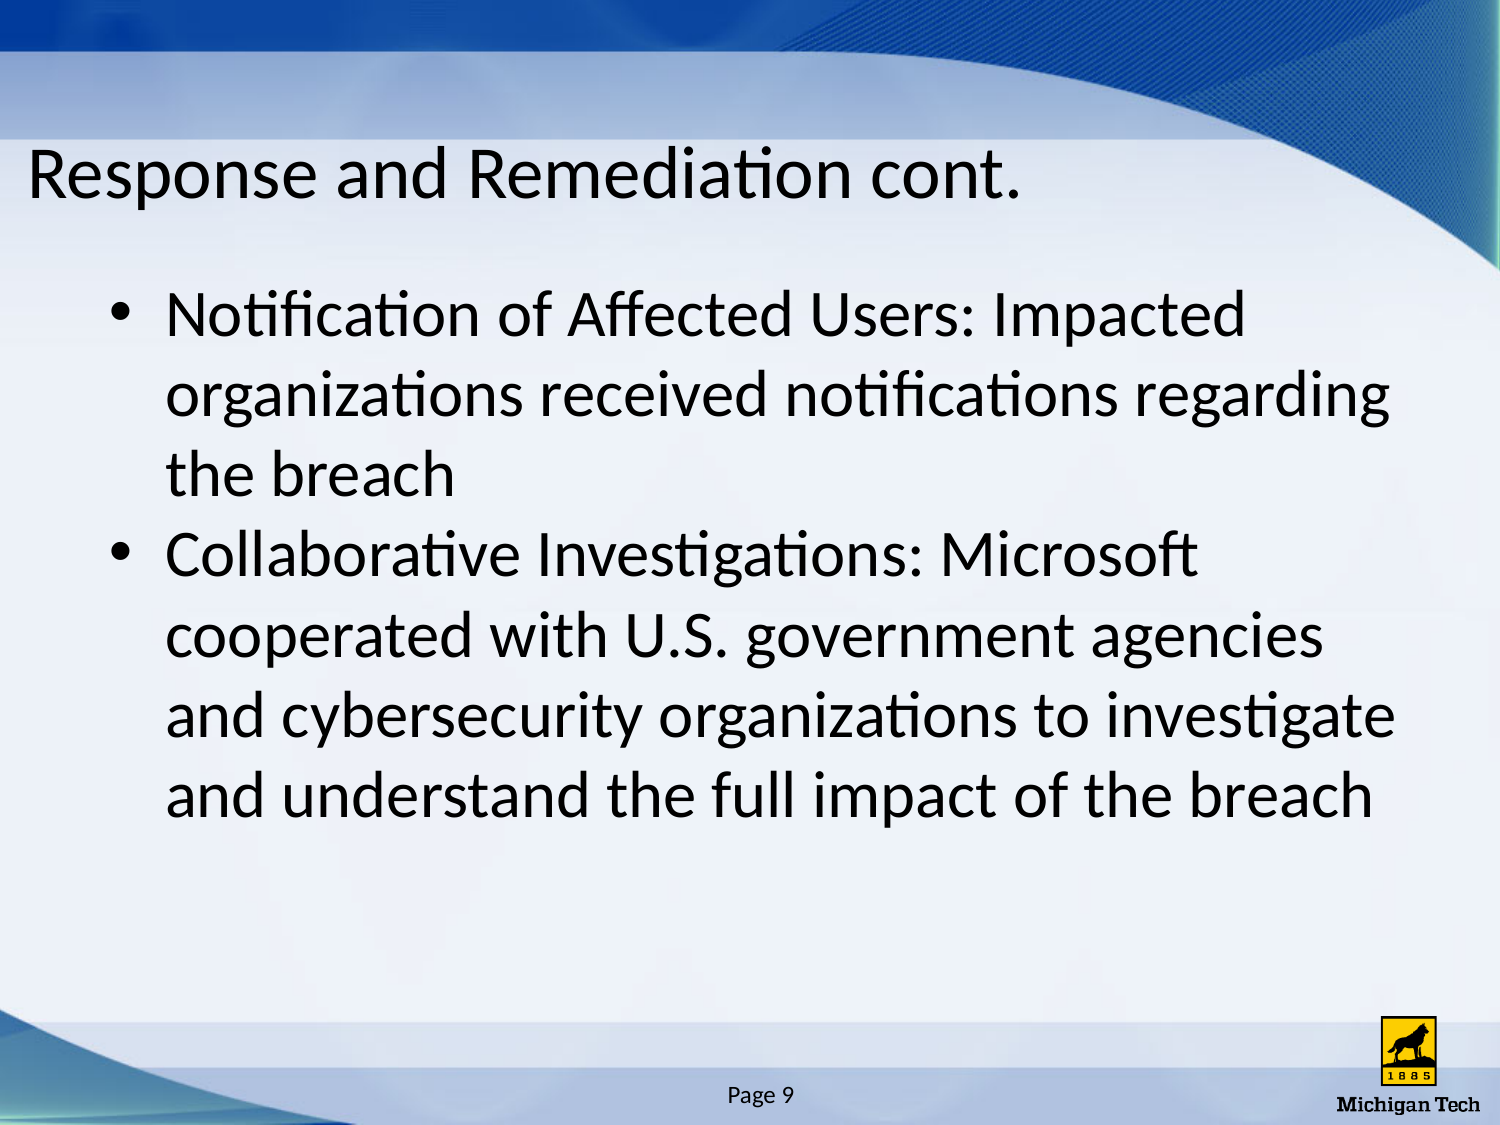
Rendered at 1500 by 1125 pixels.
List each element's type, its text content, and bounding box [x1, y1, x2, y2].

picture [0, 0, 1500, 1125]
list Notification of Affected Users: Impacted organizations received notifications regarding the breach Collaborative Investigations: Microsoft cooperated with U.S. government agencies and cybersecurity organizations to investigate and understand the full impact of the breach [75, 262, 1425, 1063]
title Response and Remediation cont. [12, 75, 1263, 263]
